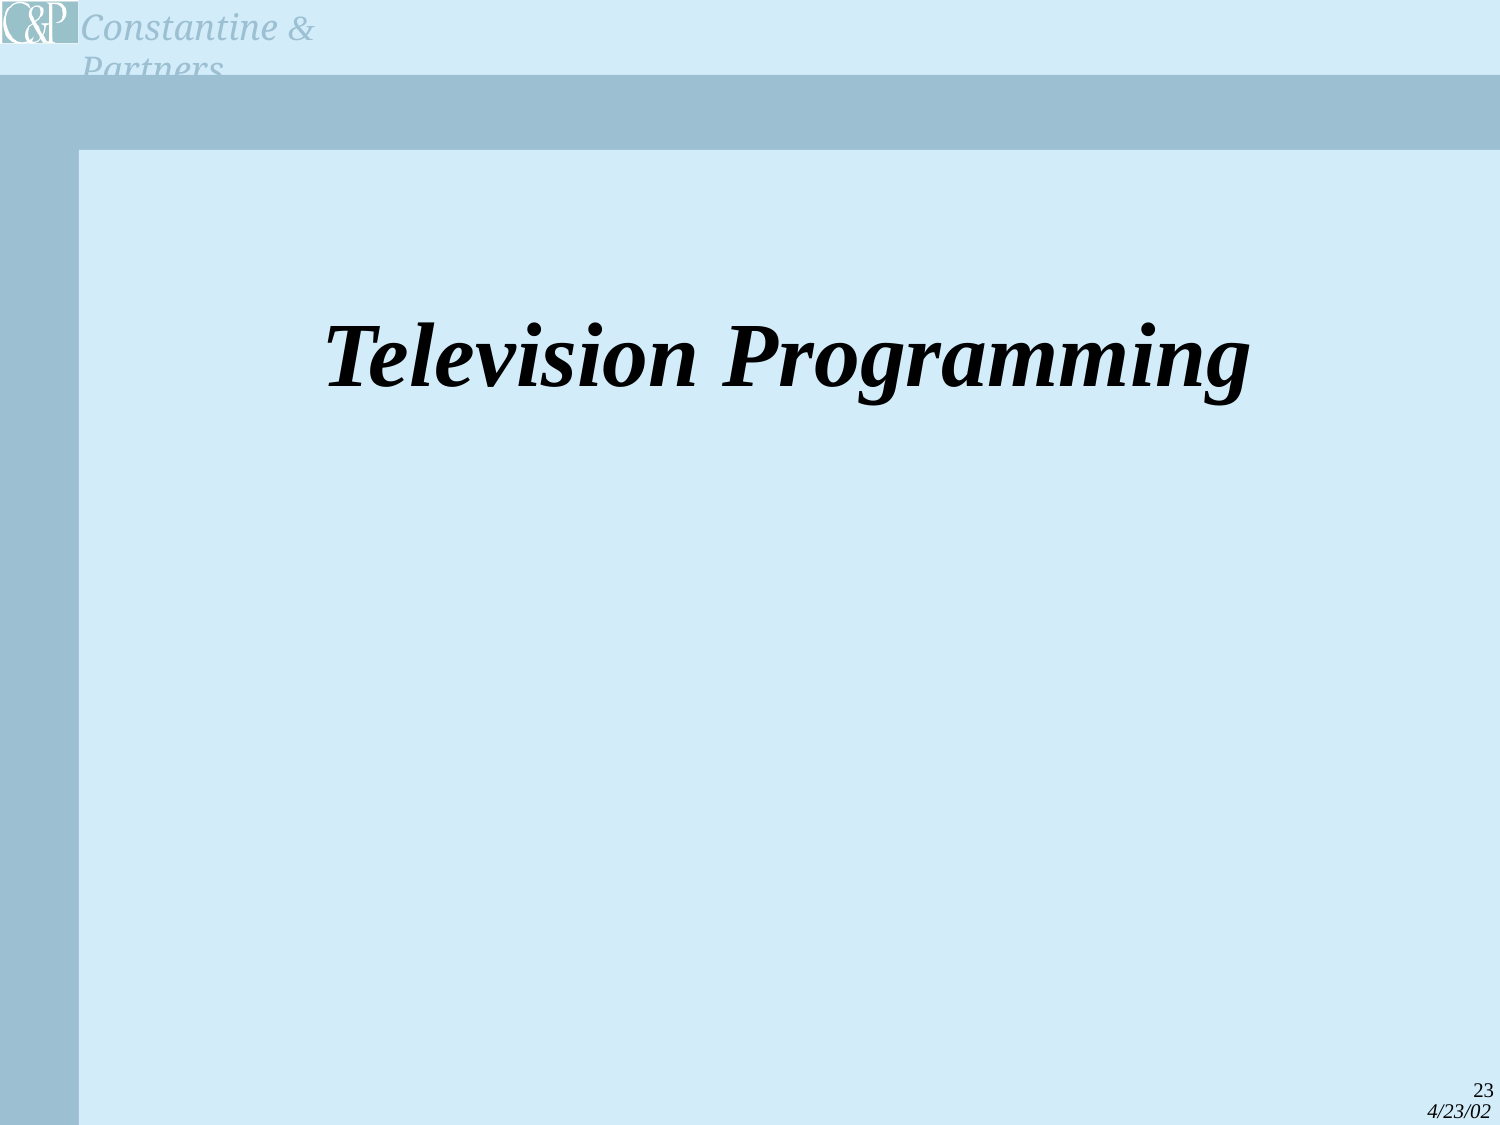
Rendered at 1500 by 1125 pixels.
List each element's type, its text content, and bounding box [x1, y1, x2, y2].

title Television Programming [150, 287, 1425, 475]
